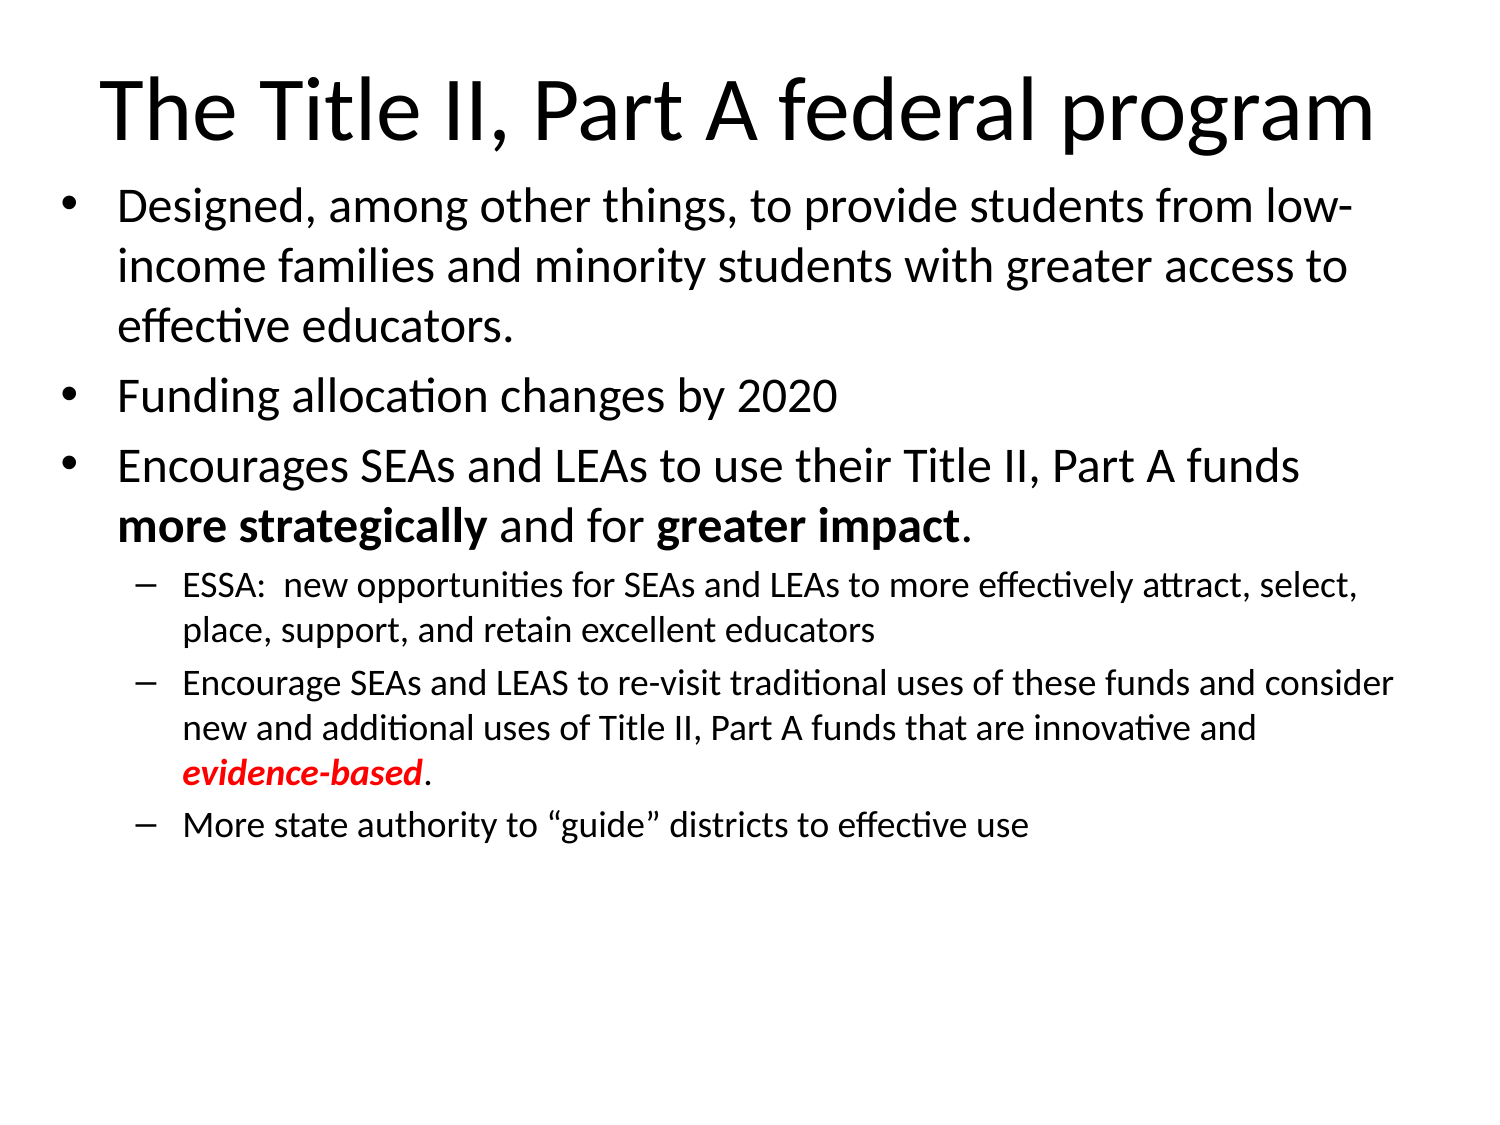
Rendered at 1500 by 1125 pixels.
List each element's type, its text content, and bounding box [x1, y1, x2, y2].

list Designed, among other things, to provide students from low-income families and minority students with greater access to effective educators. Funding allocation changes by 2020 Encourages SEAs and LEAs to use their Title II, Part A funds more strategically and for greater impact. ESSA: new opportunities for SEAs and LEAs to more effectively attract, select, place, support, and retain excellent educators Encourage SEAs and LEAS to re-visit traditional uses of these funds and consider new and additional uses of Title II, Part A funds that are innovative and evidence-based. More state authority to “guide” districts to effective use [45, 165, 1425, 1005]
title The Title II, Part A federal program [75, 9, 1425, 165]
